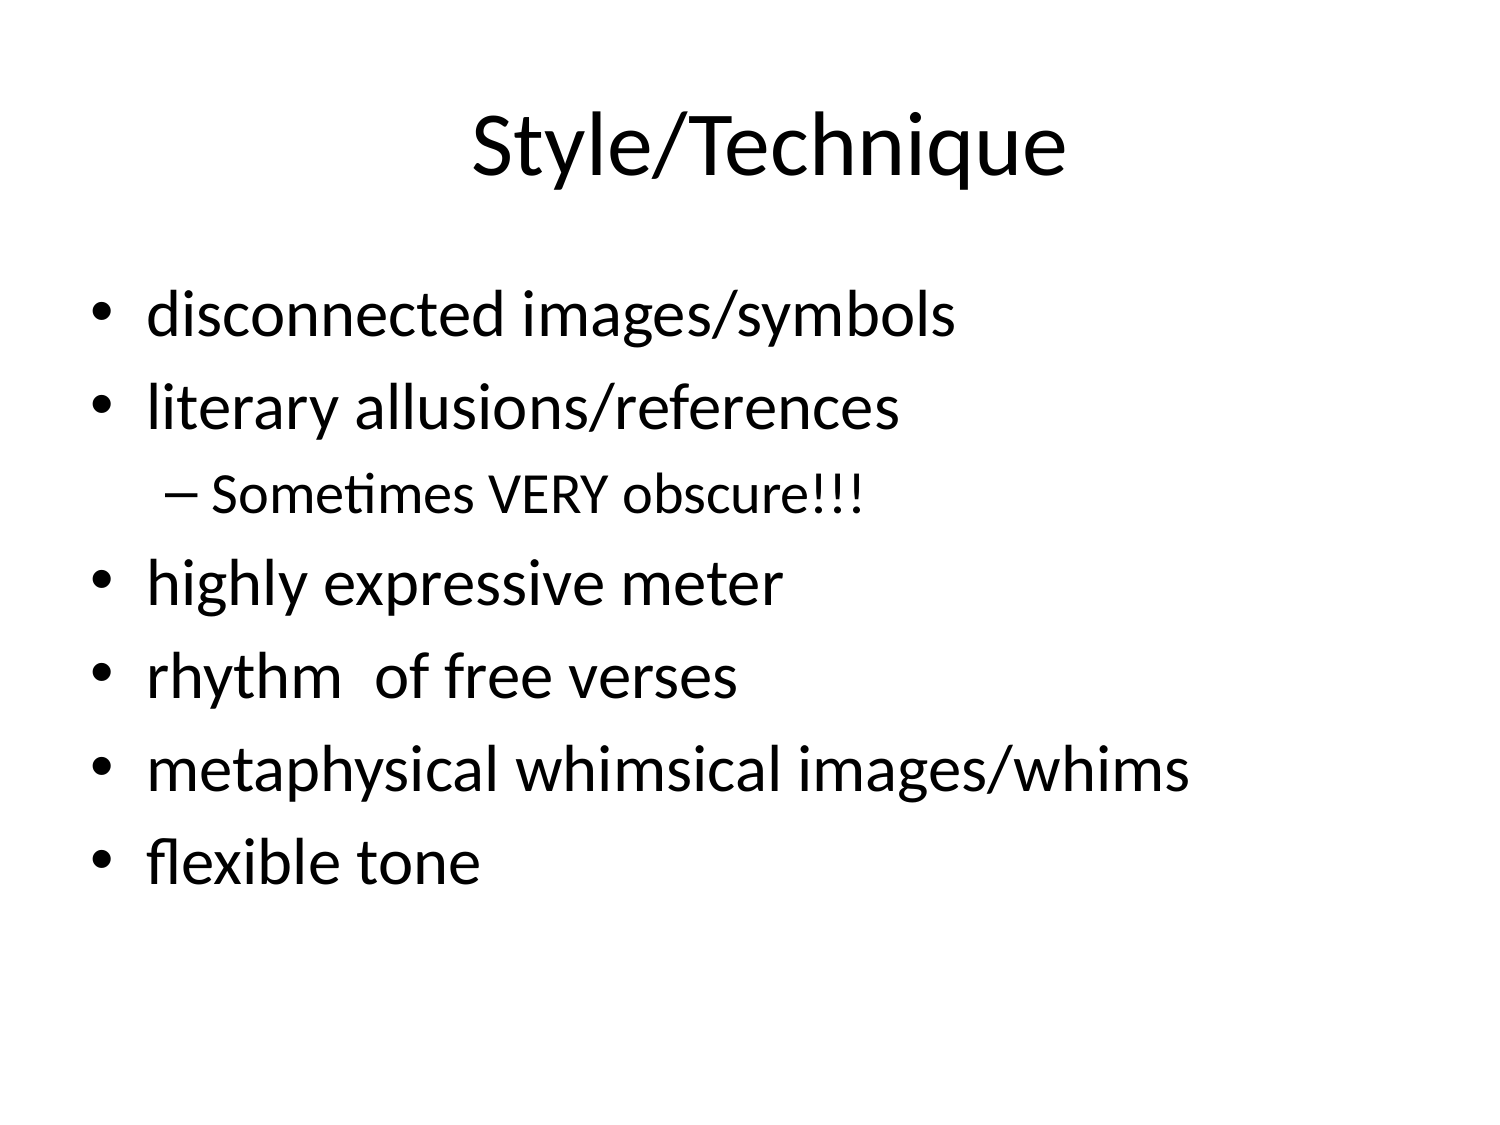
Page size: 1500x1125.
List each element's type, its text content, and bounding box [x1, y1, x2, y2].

title Style/Technique [75, 45, 1425, 233]
list disconnected images/symbols literary allusions/references Sometimes VERY obscure!!! highly expressive meter rhythm of free verses metaphysical whimsical images/whims flexible tone [75, 262, 1425, 1005]
